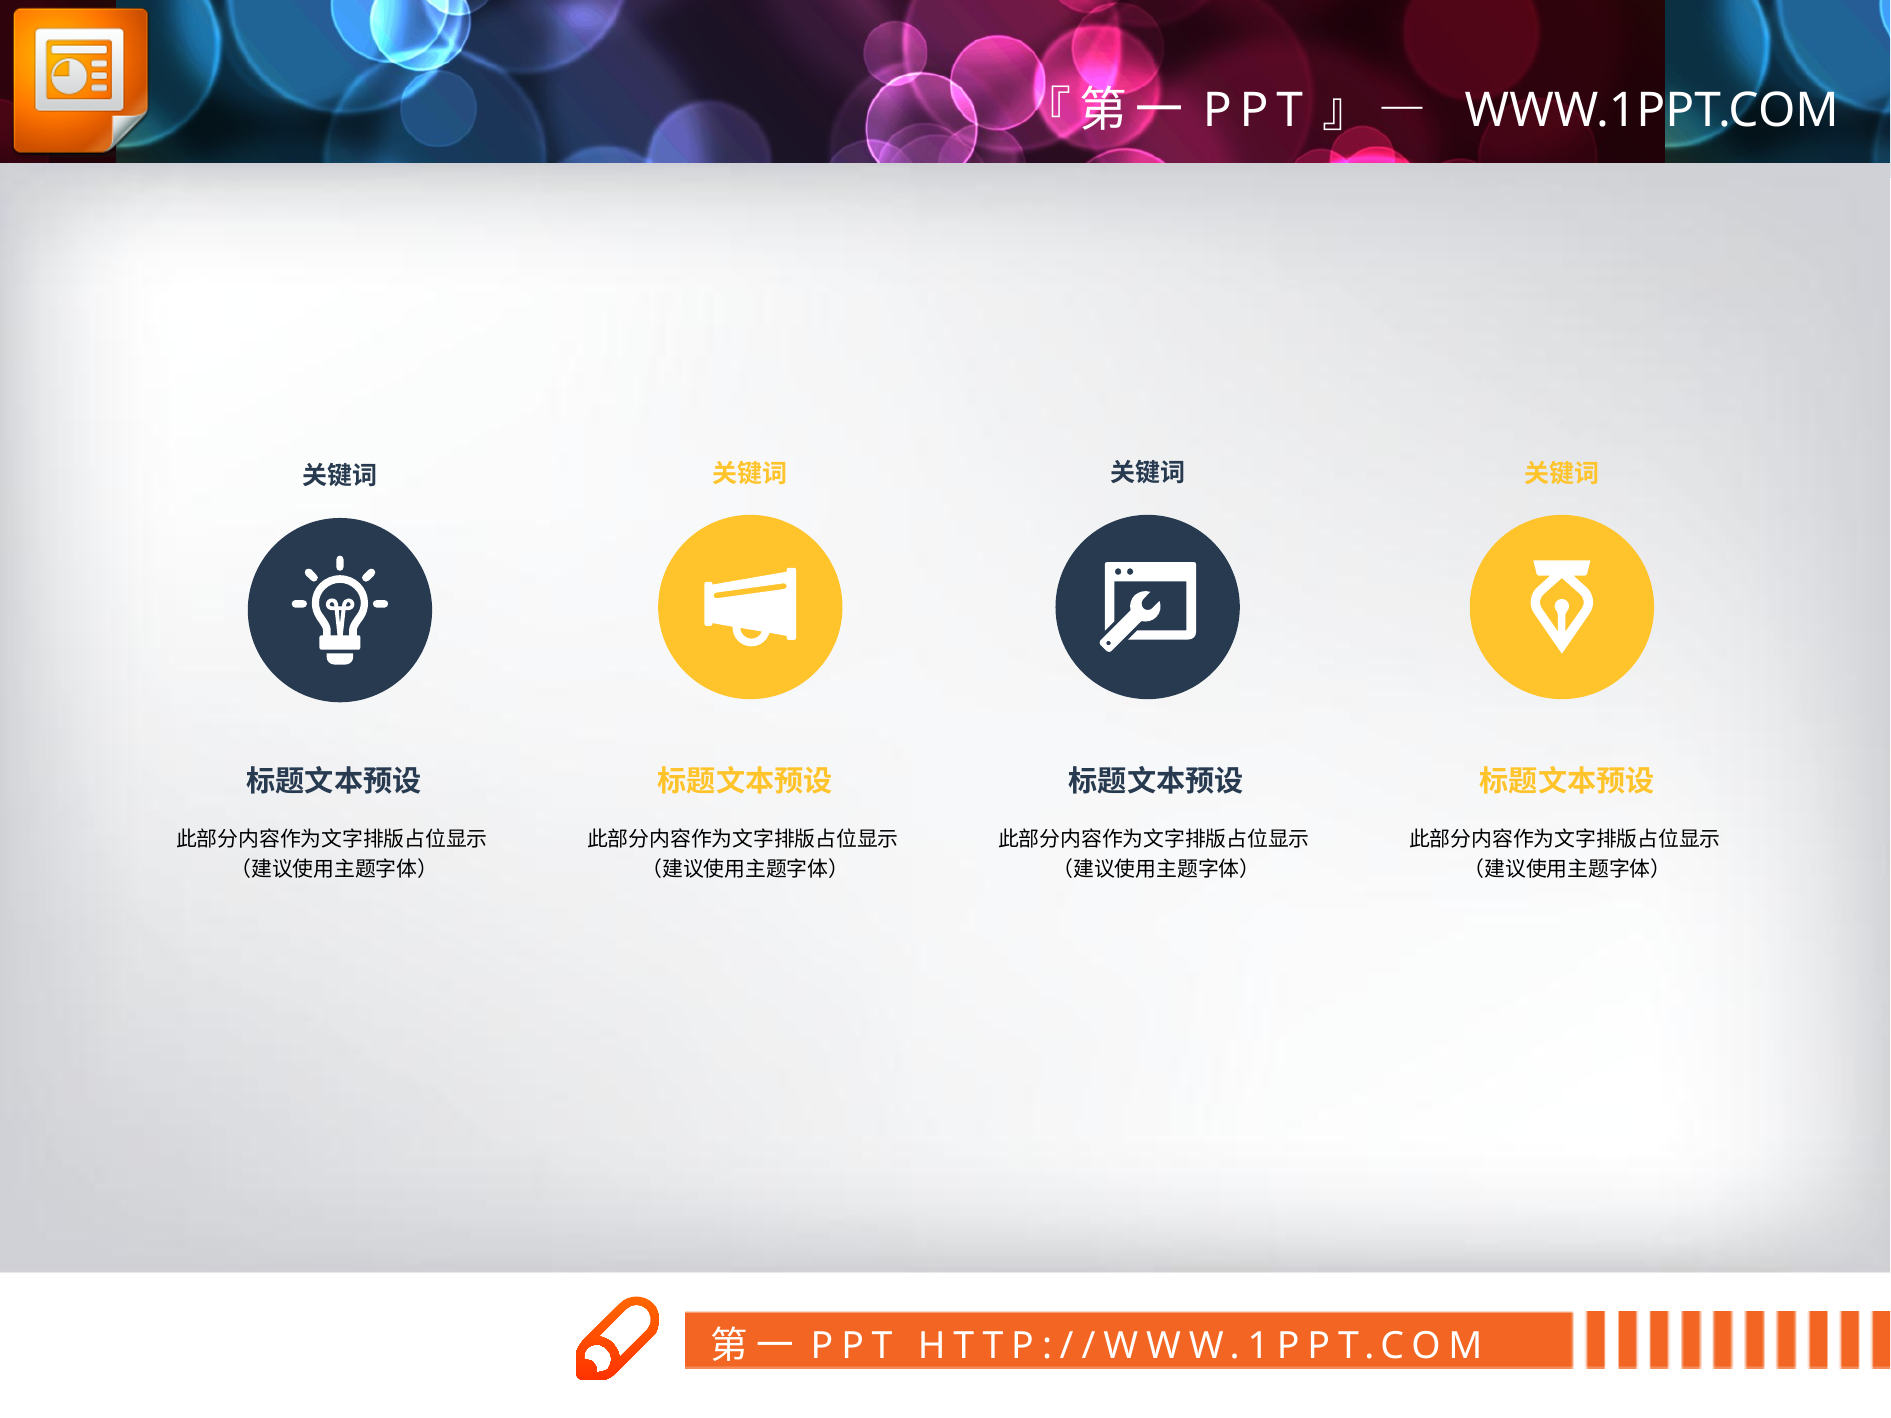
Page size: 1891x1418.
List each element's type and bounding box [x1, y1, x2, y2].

picture [685, 1311, 1891, 1369]
text_box [141, 456, 1761, 898]
picture [0, 0, 1891, 1275]
